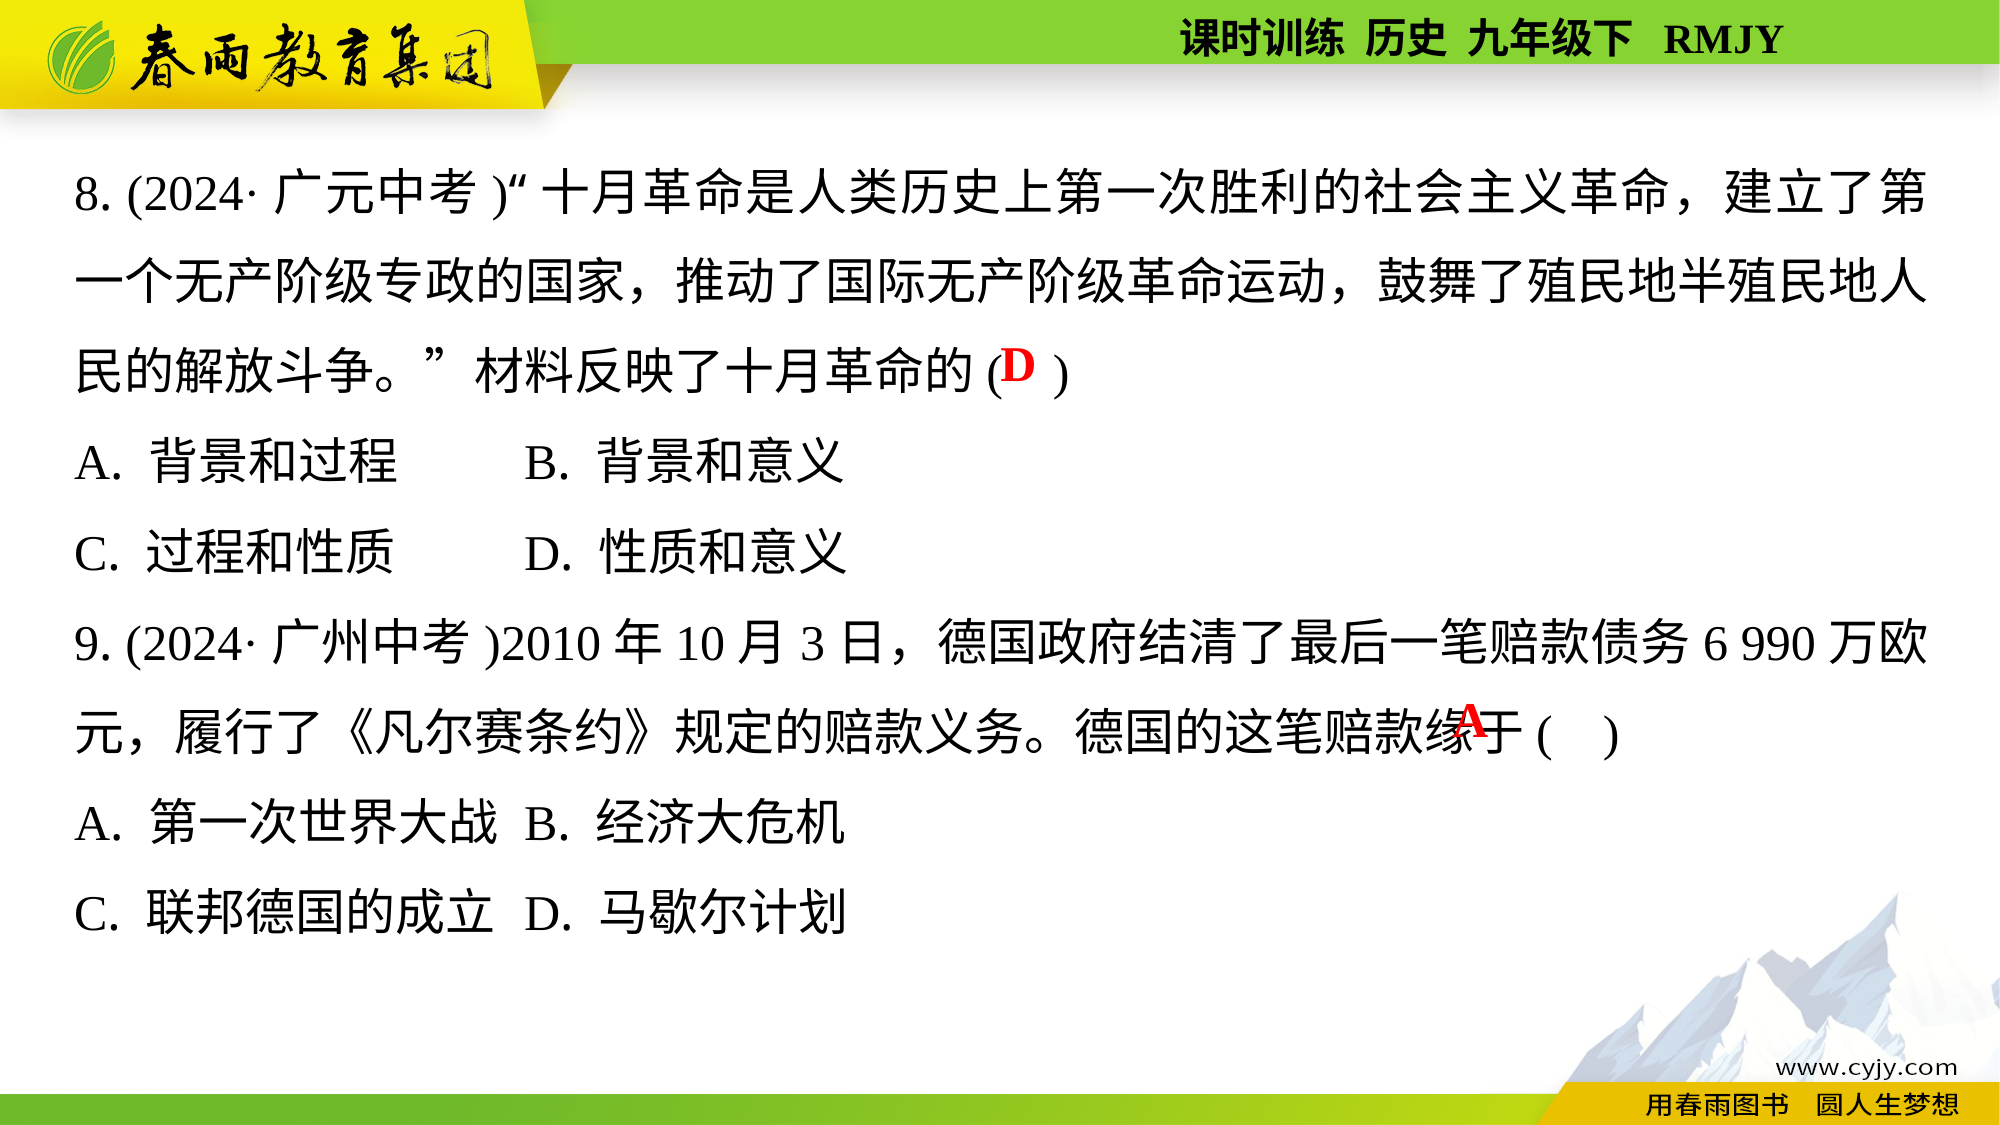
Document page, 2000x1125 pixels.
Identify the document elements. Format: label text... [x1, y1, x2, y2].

list 8. (2024·广元中考)“十月革命是人类历史上第一次胜利的社会主义革命，建立了第一个无产阶级专政的国家，推动了国际无产阶级革命运动，鼓舞了殖民地半殖民地人民的解放斗争。”材料反映了十月革命的( ) A. 背景和过程 B. 背景和意义 C. 过程和性质 D. 性质和意义 9. (2024·广州中考)2010年10月3日，德国政府结清了最后一笔赔款债务6 990万欧元，履行了《凡尔赛条约》规定的赔款义务。德国的这笔赔款缘于( ) A. 第一次世界大战 B. 经济大危机 C. 联邦德国的成立 D. 马歇尔计划 [59, 122, 1944, 956]
text_box A [1437, 680, 1504, 756]
text_box D [985, 324, 1052, 399]
picture [0, 0, 2000, 1125]
